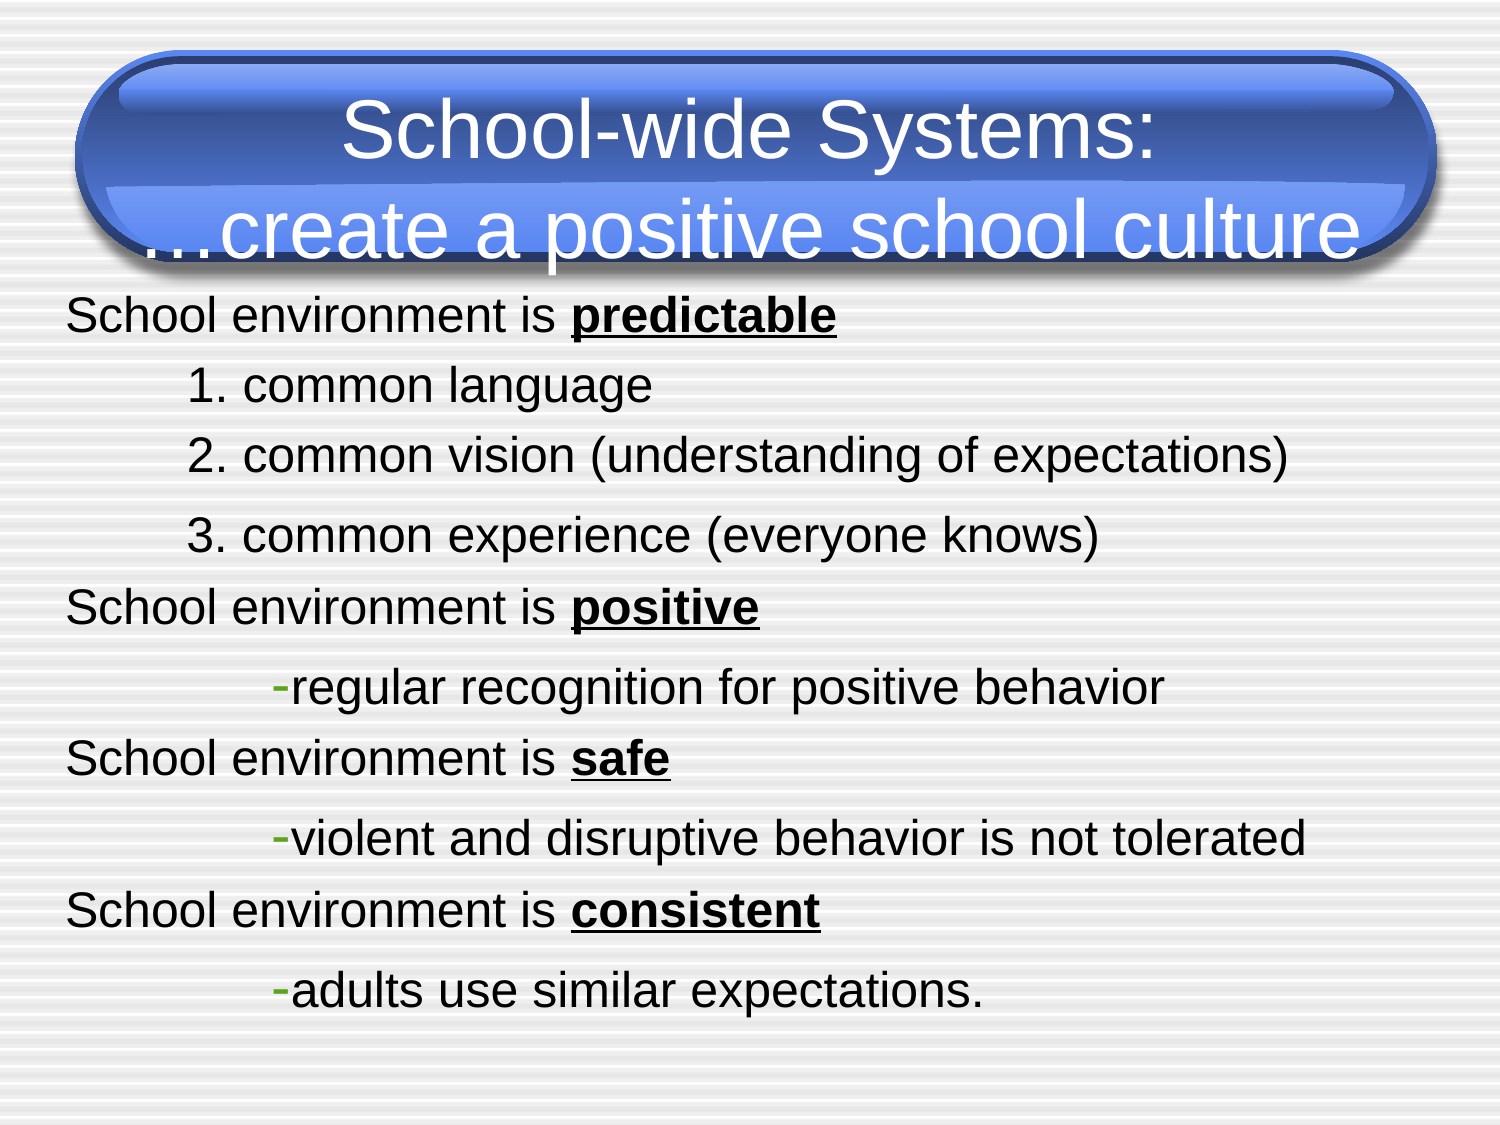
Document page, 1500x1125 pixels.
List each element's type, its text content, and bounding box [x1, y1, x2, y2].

list School environment is predictable 1. common language 2. common vision (understanding of expectations) 3. common experience (everyone knows) School environment is positive -regular recognition for positive behavior School environment is safe -violent and disruptive behavior is not tolerated School environment is consistent -adults use similar expectations. [49, 274, 1476, 1063]
picture [0, 0, 1500, 1125]
title School-wide Systems: …create a positive school culture [74, 74, 1426, 274]
